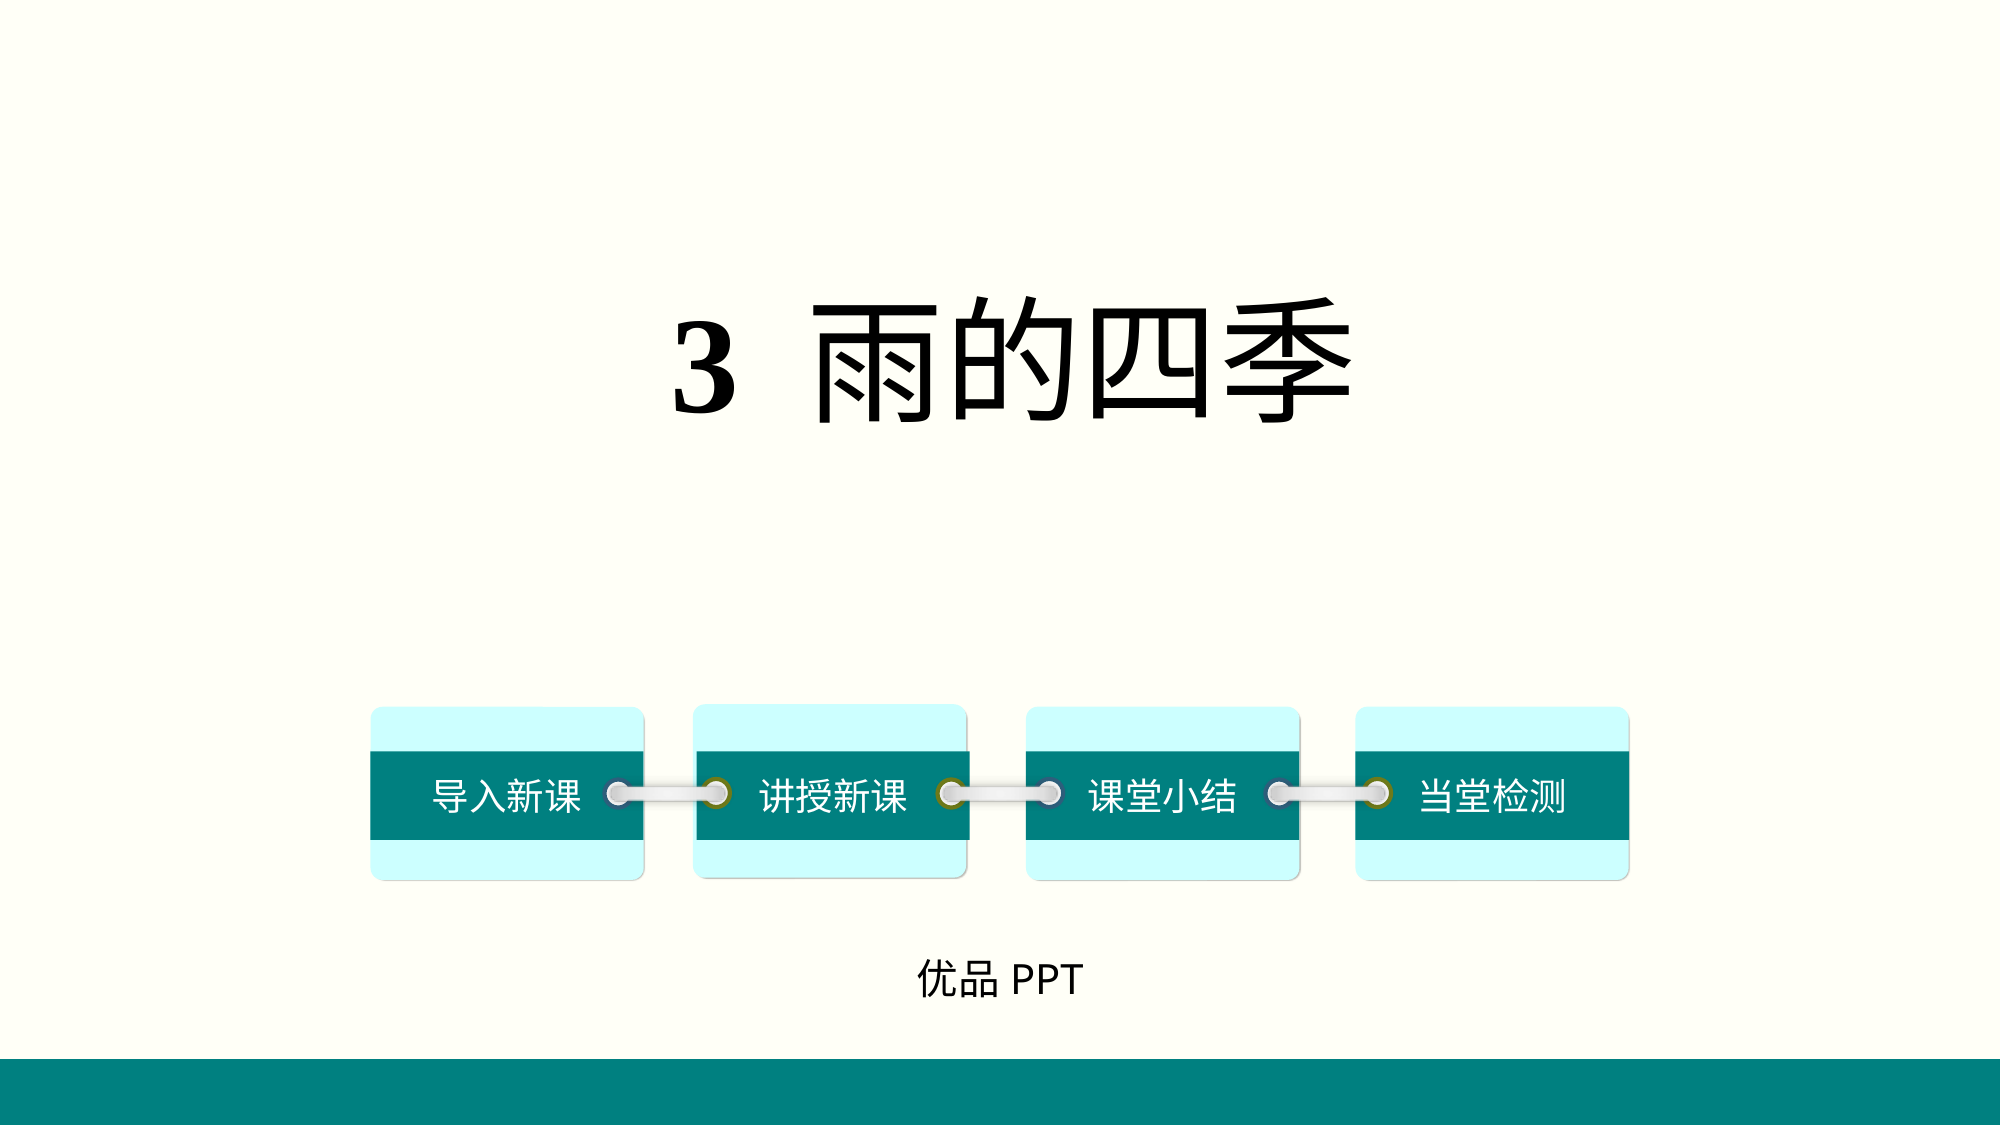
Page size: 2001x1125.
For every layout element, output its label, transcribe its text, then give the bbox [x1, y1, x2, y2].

text_box 当堂检测 [1355, 751, 1630, 840]
text_box [370, 706, 644, 751]
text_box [593, 771, 741, 816]
text_box 3 雨的四季 [314, 267, 1596, 447]
text_box 优品PPT [845, 940, 1155, 1011]
text_box [1025, 840, 1300, 881]
text_box [1025, 706, 1300, 751]
text_box [1355, 840, 1629, 881]
text_box [0, 1058, 2000, 1125]
text_box [370, 840, 644, 880]
text_box 讲授新课 [696, 751, 970, 840]
text_box 导入新课 [370, 751, 644, 840]
picture [1254, 771, 1402, 816]
text_box [1355, 706, 1629, 751]
text_box [692, 704, 967, 770]
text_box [926, 771, 1074, 816]
text_box 课堂小结 [1025, 751, 1300, 840]
text_box [692, 825, 967, 878]
